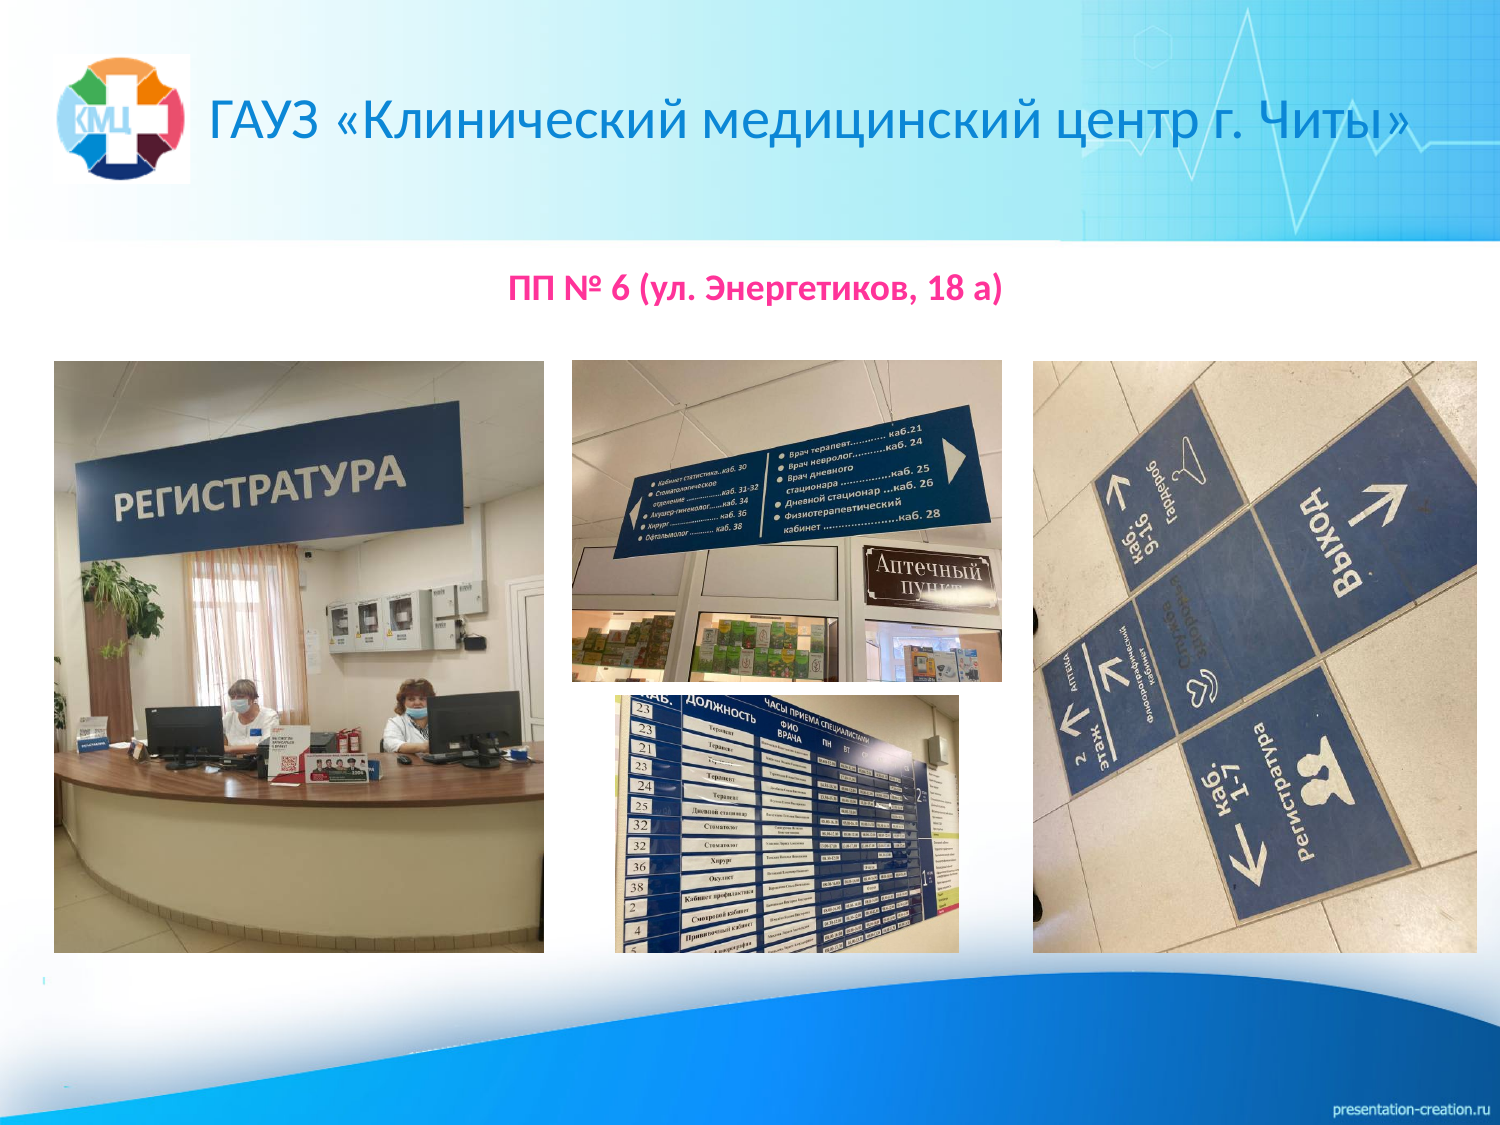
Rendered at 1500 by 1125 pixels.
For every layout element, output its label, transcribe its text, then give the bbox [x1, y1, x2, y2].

list ПП № 6 (ул. Энергетиков, 18 а) [41, 255, 1471, 1035]
title ГАУЗ «Клинический медицинский центр г. Читы» [29, 10, 1436, 220]
picture [0, 0, 1500, 1125]
